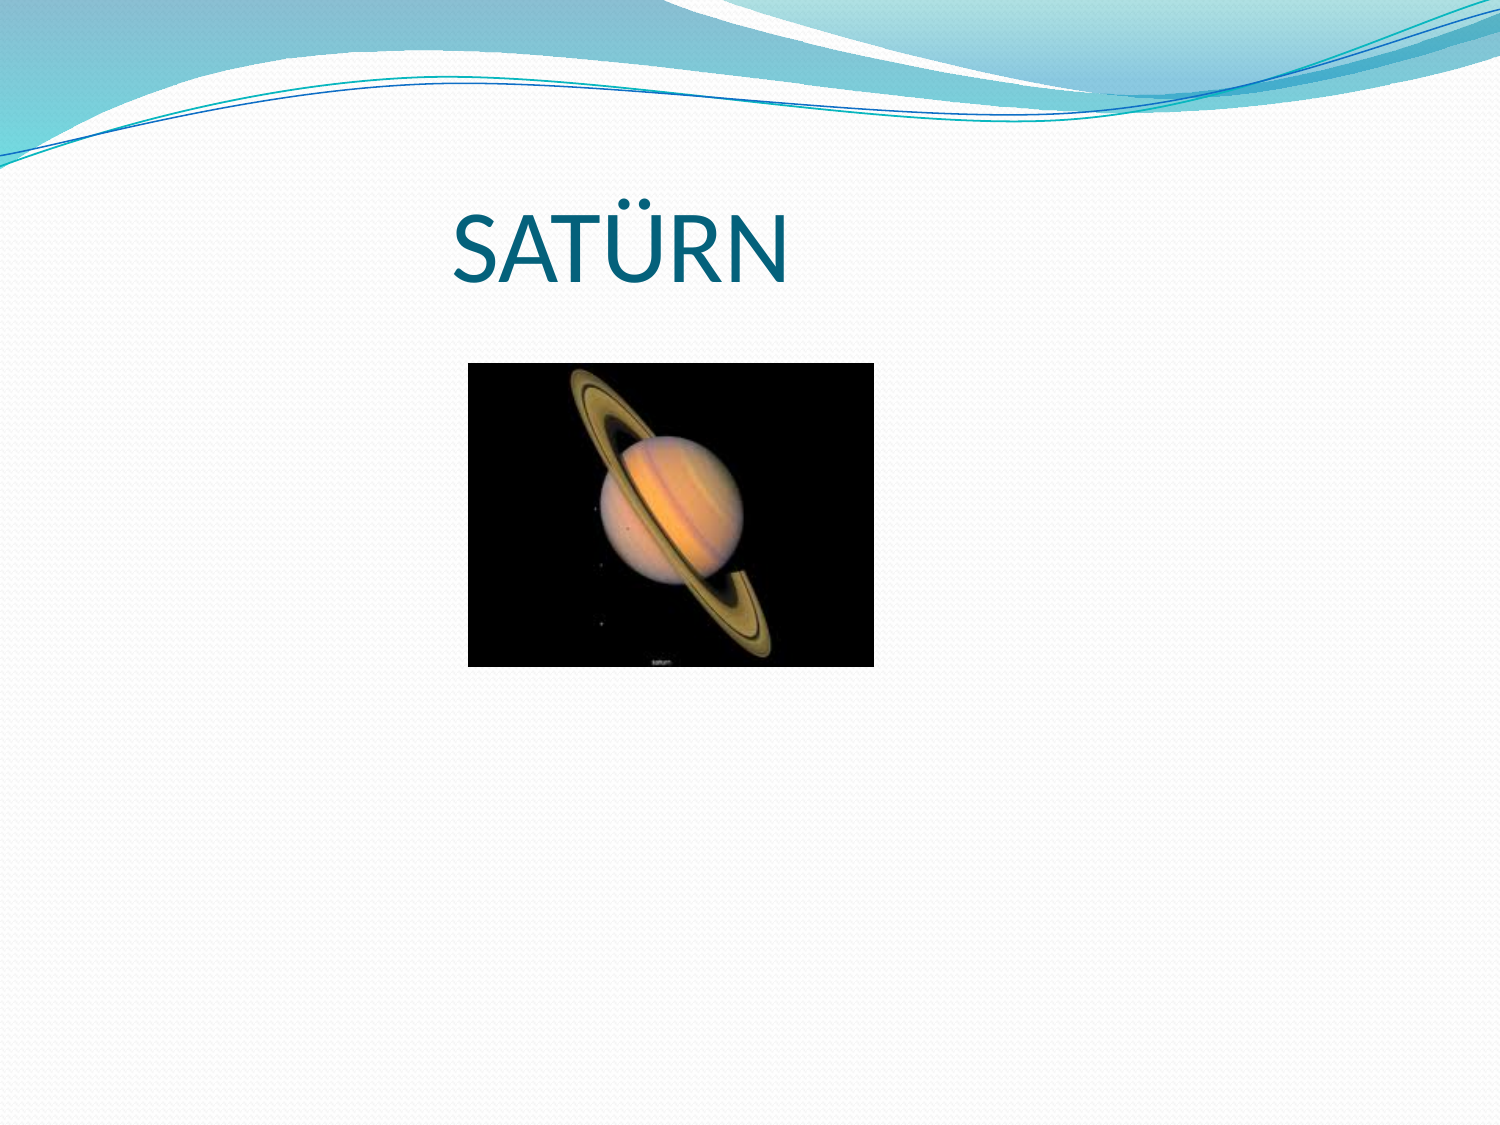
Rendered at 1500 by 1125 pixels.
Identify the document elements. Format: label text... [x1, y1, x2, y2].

title SATÜRN [75, 115, 1425, 303]
picture [468, 363, 874, 667]
